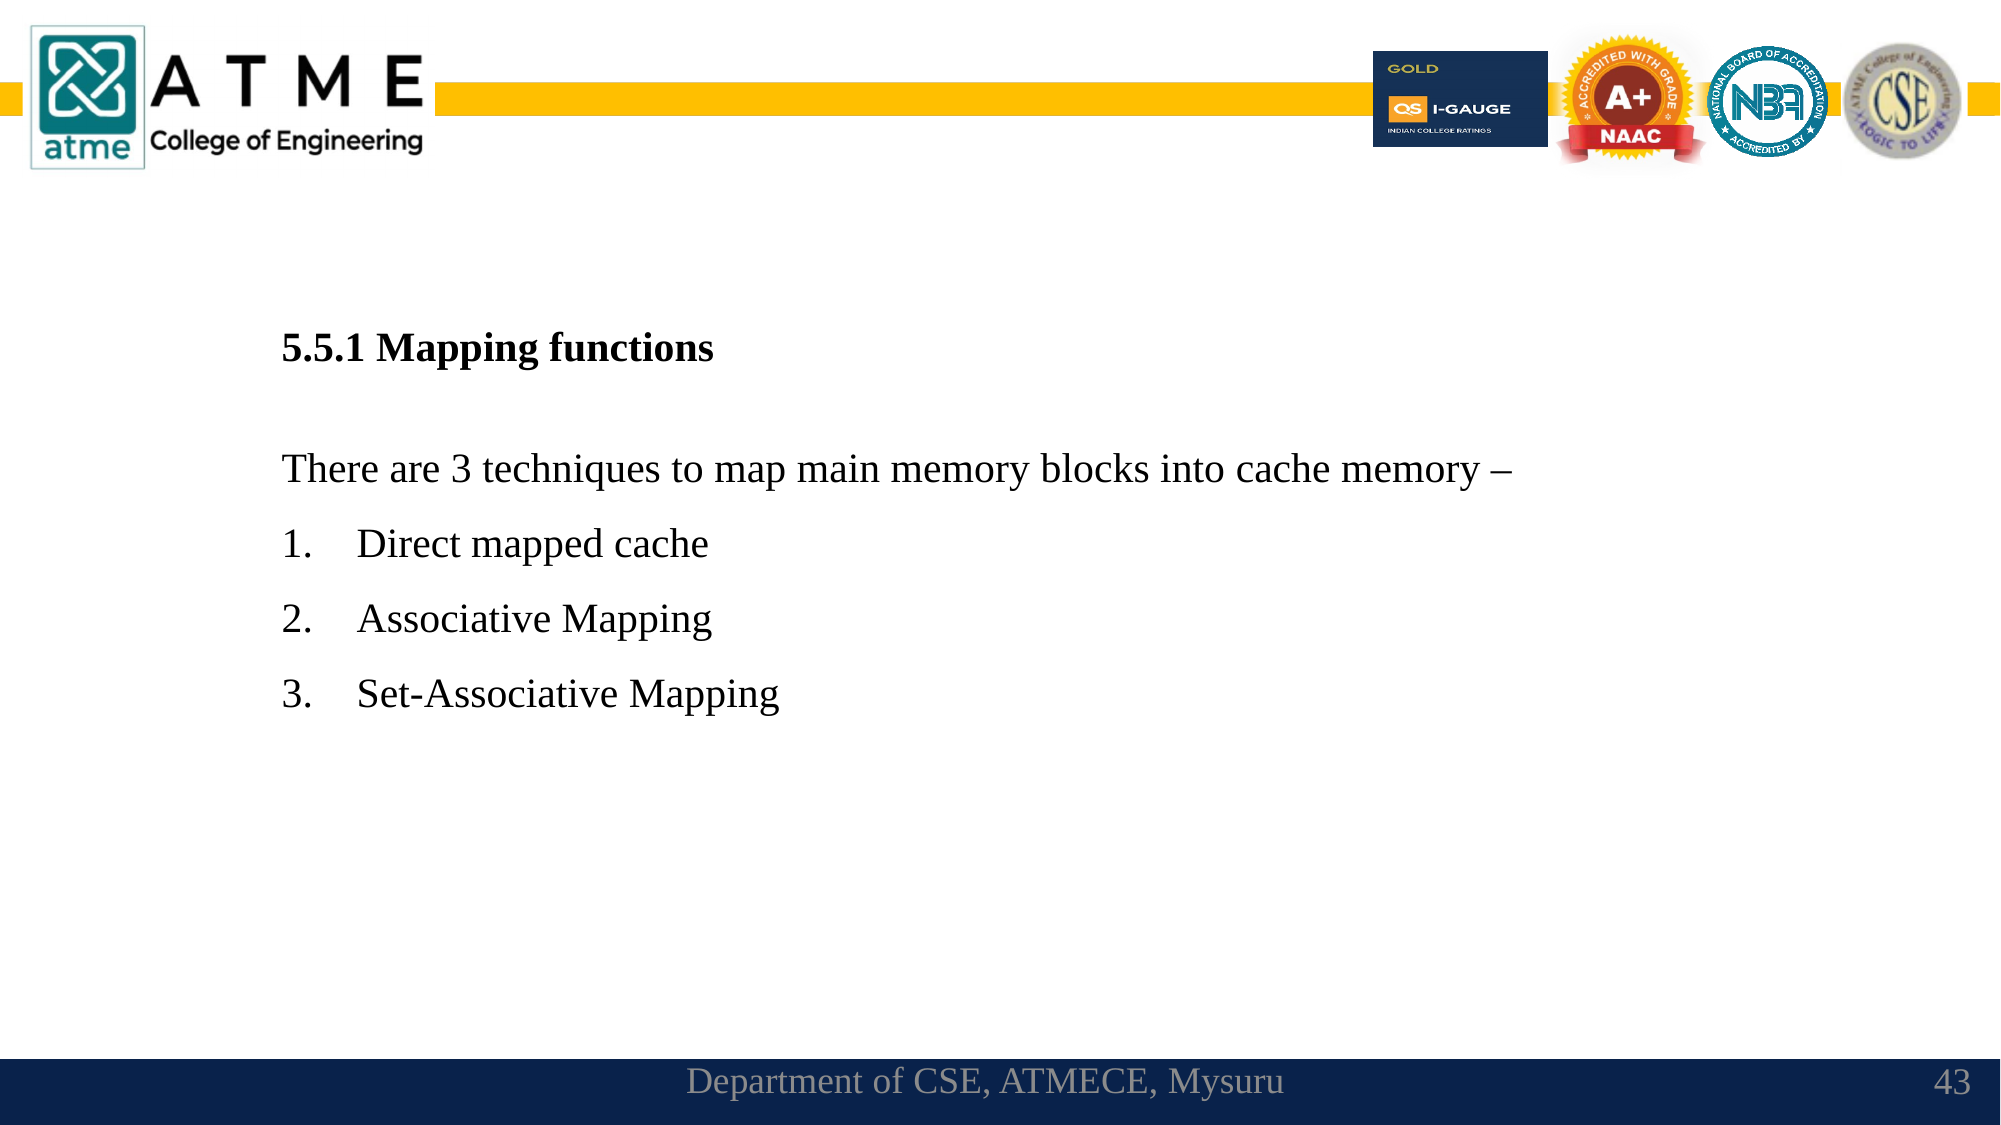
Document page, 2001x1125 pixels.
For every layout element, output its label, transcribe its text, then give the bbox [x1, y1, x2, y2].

slide_number 43 [1511, 1057, 1972, 1103]
footer Department of CSE, ATMECE, Mysuru [501, 1056, 1470, 1102]
picture [1373, 20, 1828, 180]
text_box 5.5.1 Mapping functions [266, 312, 1276, 377]
text_box There are 3 techniques to map main memory blocks into cache memory – Direct mapped cache Associative Mapping Set-Associative Mapping [266, 407, 1938, 723]
picture [1840, 26, 1968, 176]
picture [0, 1059, 2001, 1125]
picture [22, 15, 435, 178]
